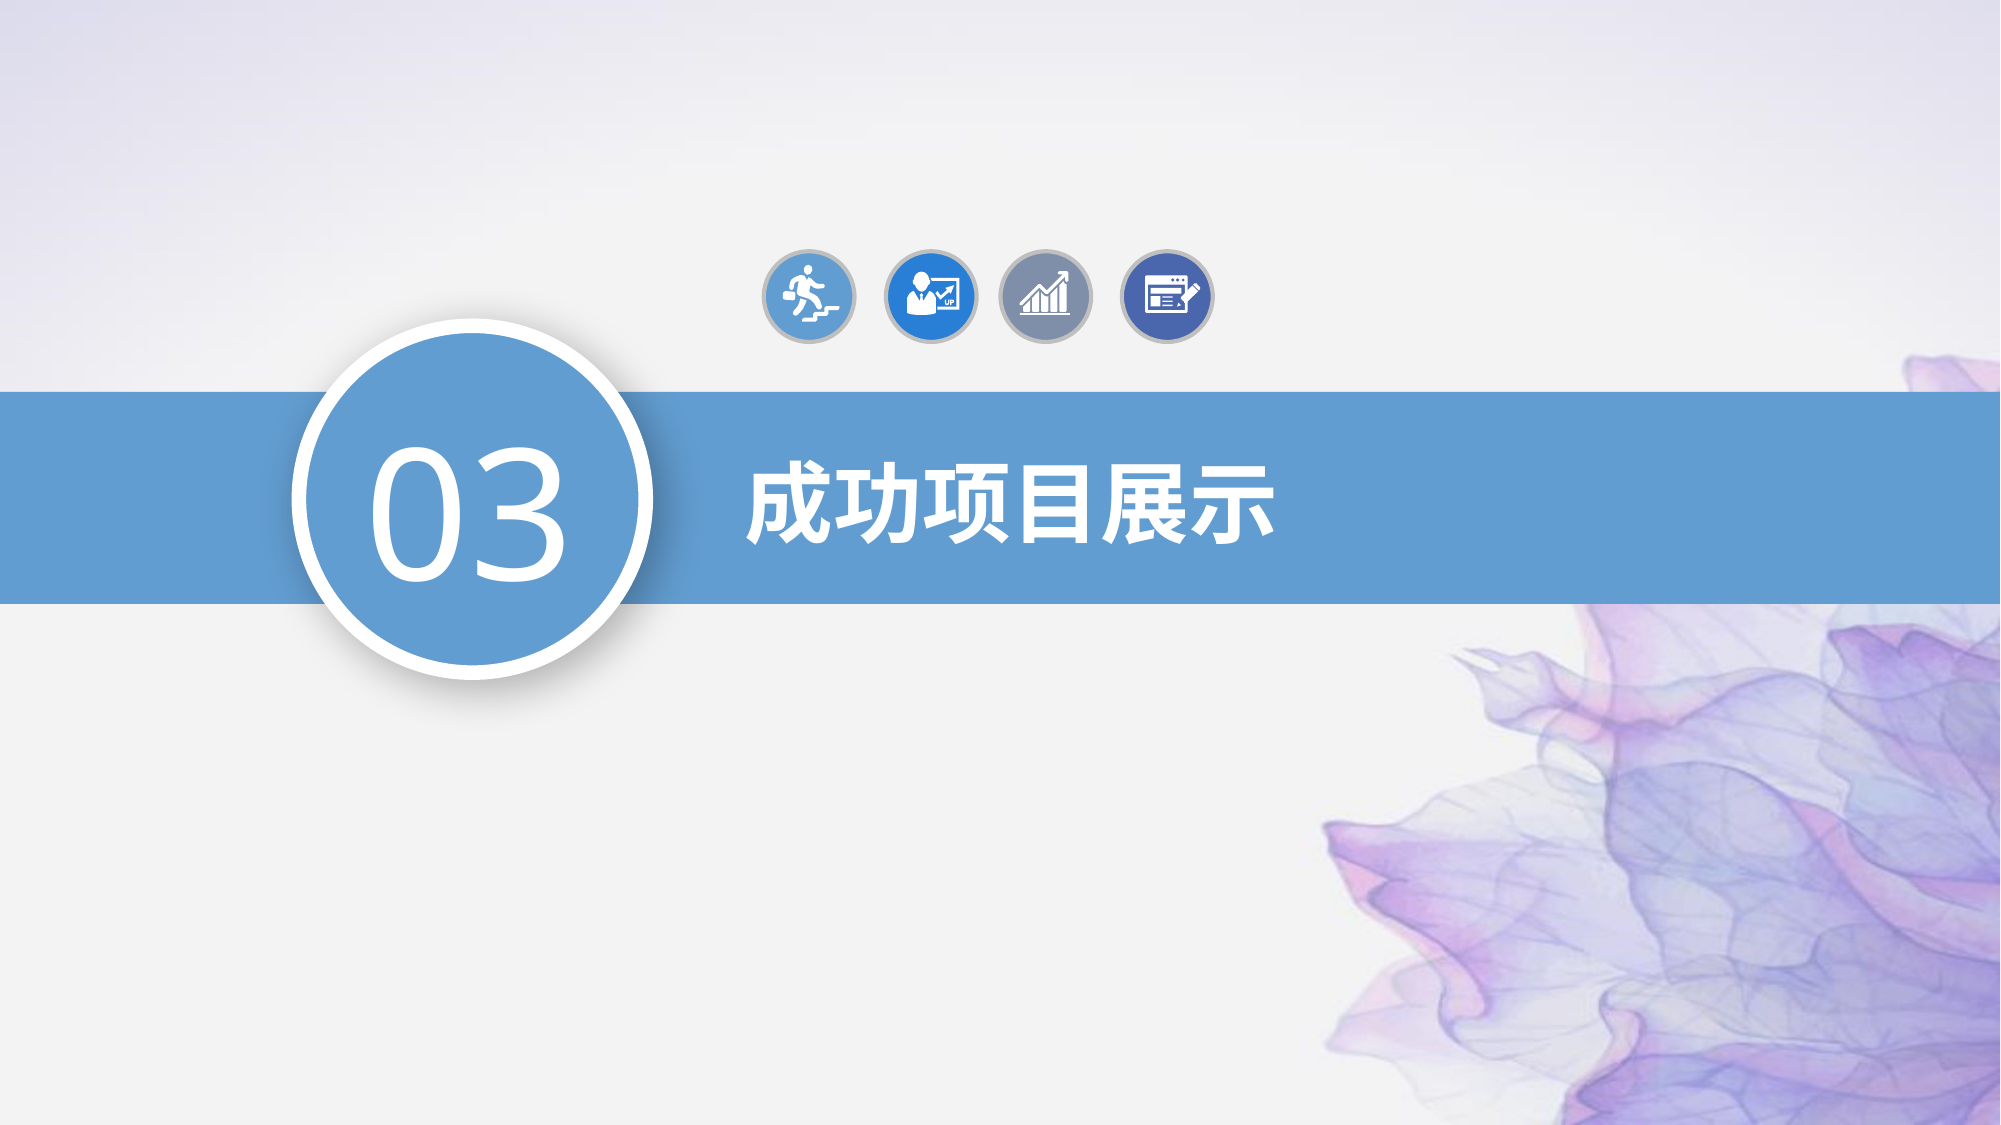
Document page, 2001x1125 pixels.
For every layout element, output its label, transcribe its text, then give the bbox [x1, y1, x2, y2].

text_box [658, 390, 2000, 605]
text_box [999, 250, 1092, 343]
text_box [298, 325, 647, 674]
text_box [0, 390, 288, 605]
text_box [885, 250, 978, 343]
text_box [1121, 250, 1214, 343]
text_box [763, 250, 855, 343]
picture [0, 0, 2001, 1125]
text_box 成功项目展示 [729, 440, 1439, 562]
